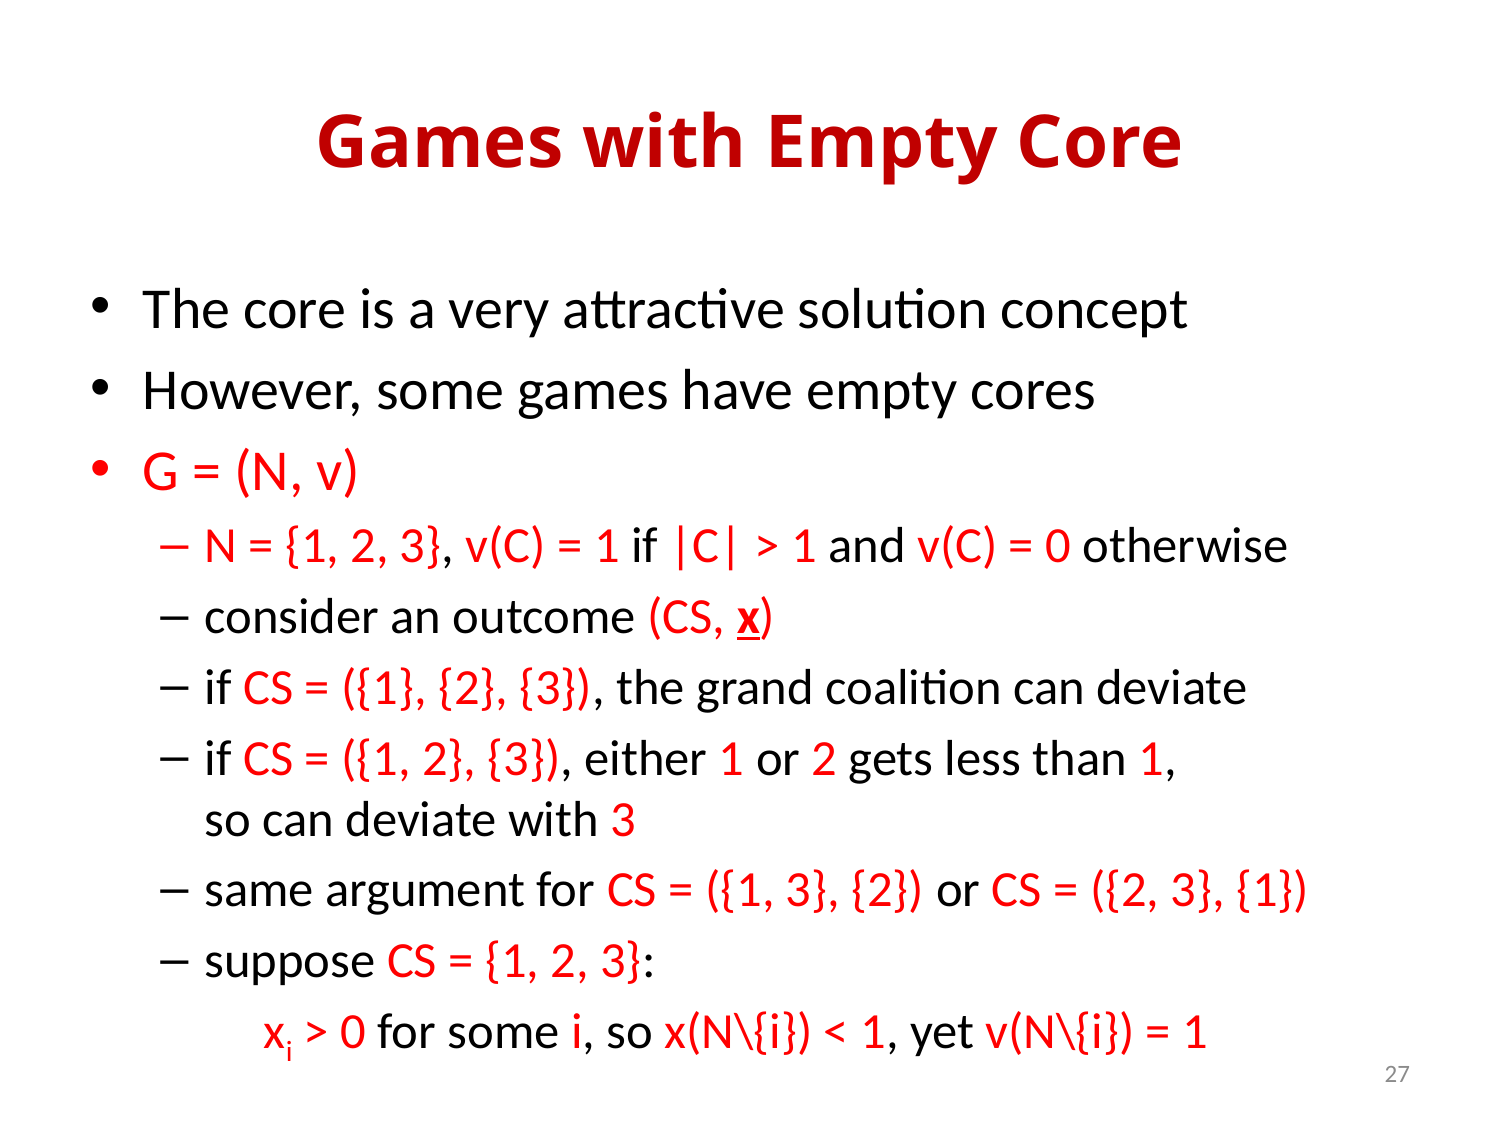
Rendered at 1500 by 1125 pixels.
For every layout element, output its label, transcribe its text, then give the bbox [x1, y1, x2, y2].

title Games with Empty Core [75, 45, 1425, 233]
list The core is a very attractive solution concept However, some games have empty cores G = (N, v) N = {1, 2, 3}, v(C) = 1 if |C| > 1 and v(C) = 0 otherwise consider an outcome (CS, x) if CS = ({1}, {2}, {3}), the grand coalition can deviate if CS = ({1, 2}, {3}), either 1 or 2 gets less than 1, so can deviate with 3 same argument for CS = ({1, 3}, {2}) or CS = ({2, 3}, {1}) suppose CS = {1, 2, 3}: xi > 0 for some i, so x(N\{i}) < 1, yet v(N\{i}) = 1 [75, 262, 1459, 1083]
slide_number 27 [1074, 1042, 1425, 1103]
